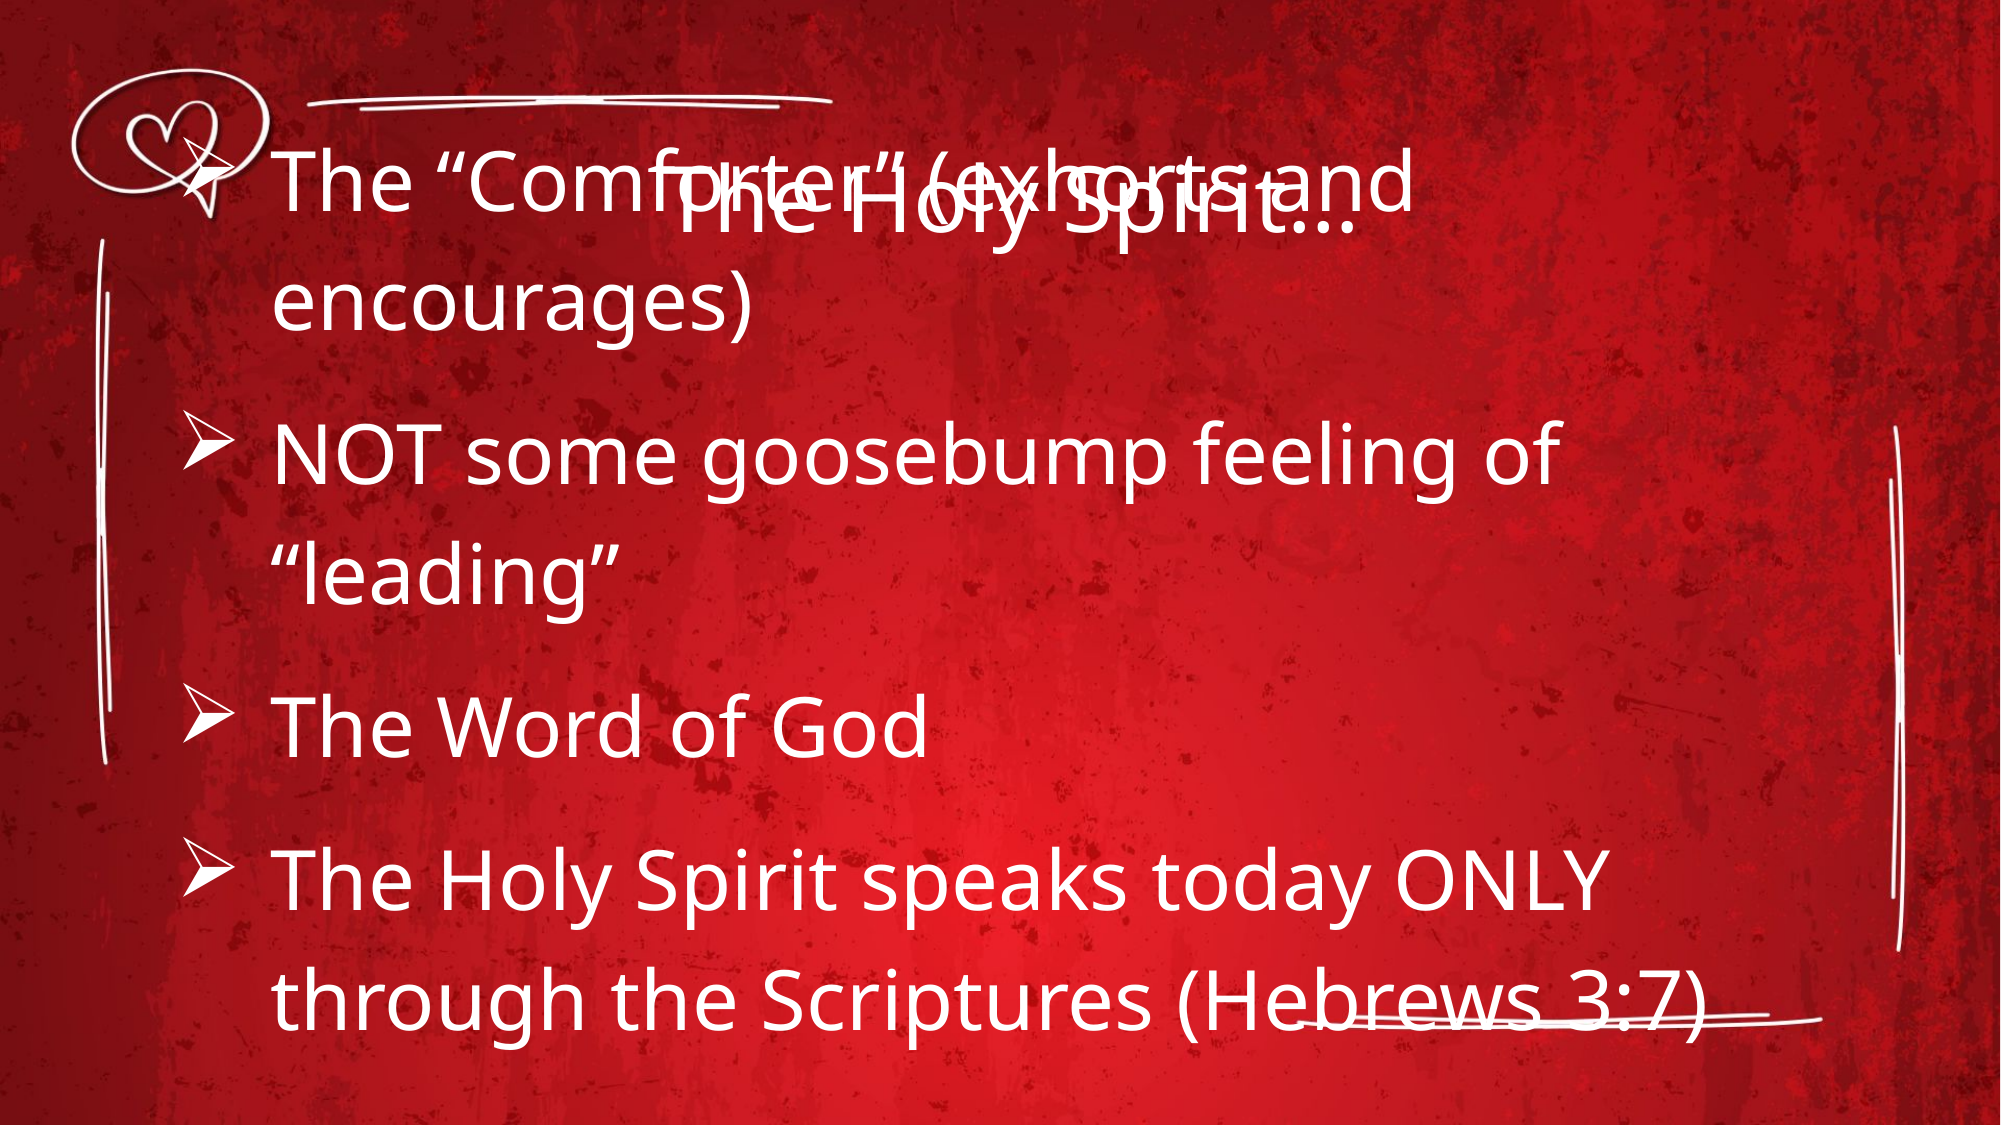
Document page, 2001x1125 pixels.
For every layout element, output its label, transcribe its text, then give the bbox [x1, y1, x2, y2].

picture [0, 0, 2001, 1125]
list The “Comforter” (exhorts and encourages) NOT some goosebump feeling of “leading” The Word of God The Holy Spirit speaks today ONLY through the Scriptures (Hebrews 3:7) [161, 181, 1839, 974]
title The Holy Spirit… [289, 117, 1734, 260]
